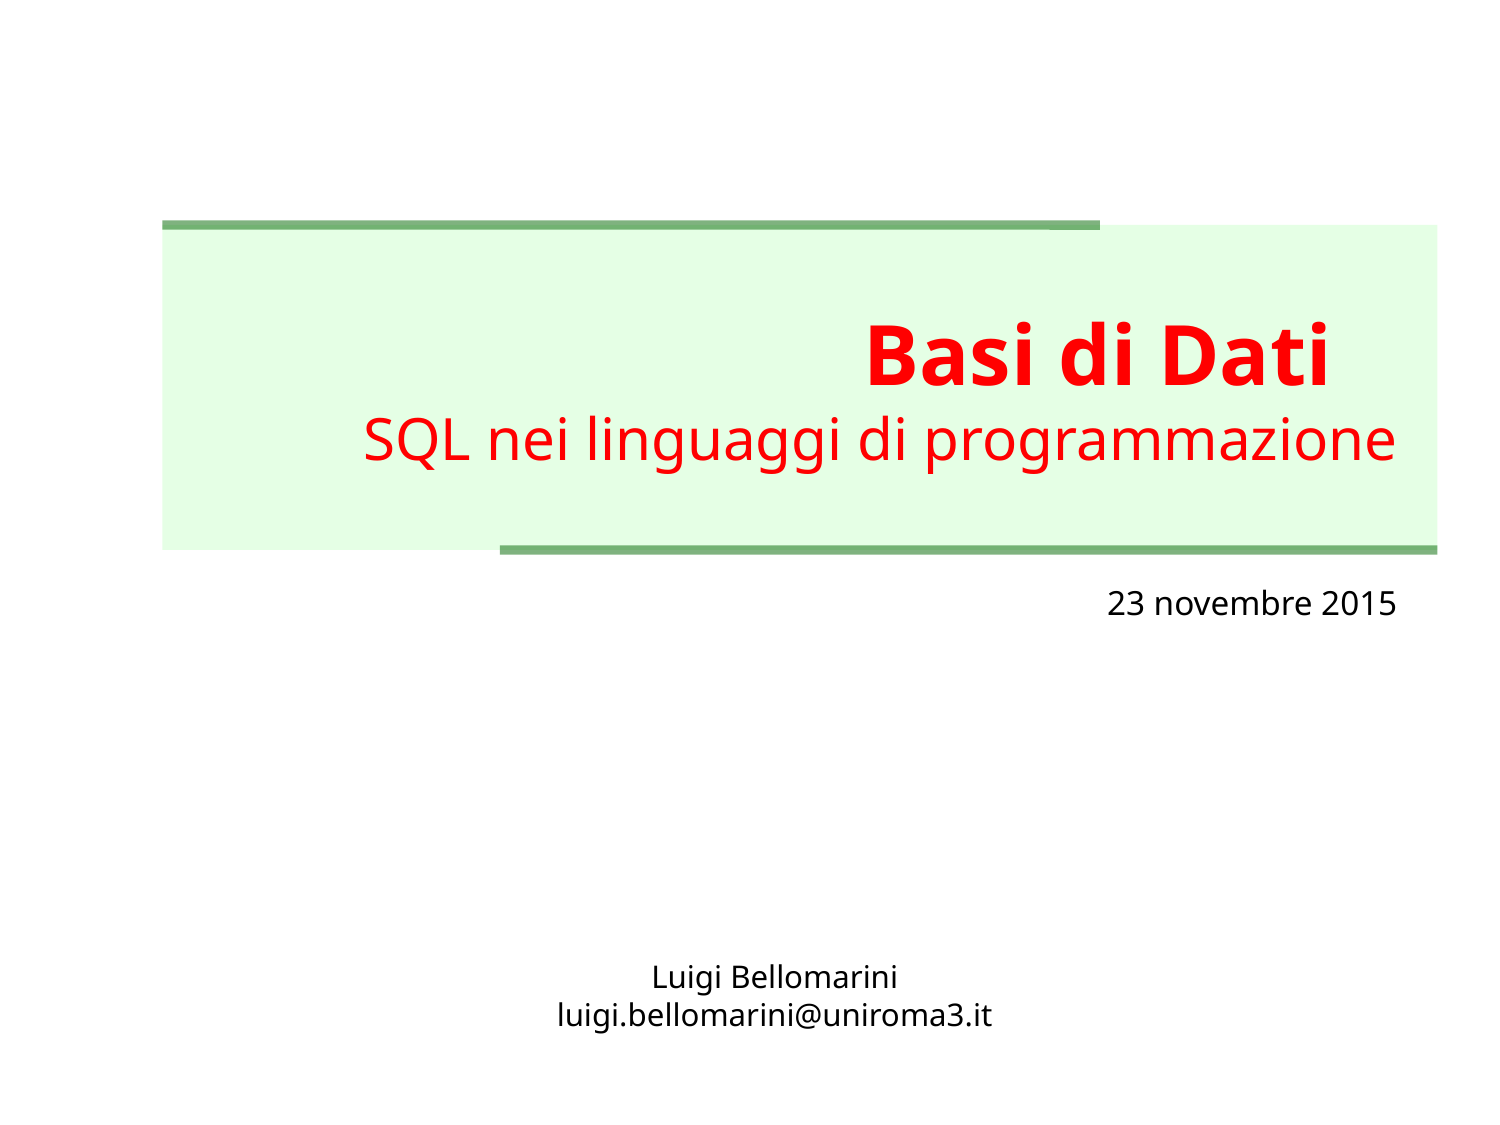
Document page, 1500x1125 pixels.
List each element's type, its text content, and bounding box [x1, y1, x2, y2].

title Basi di Dati SQL nei linguaggi di programmazione [187, 237, 1413, 538]
subtitle 23 novembre 2015 [137, 575, 1413, 950]
text_box Luigi Bellomarini luigi.bellomarini@uniroma3.it [399, 949, 1150, 1040]
